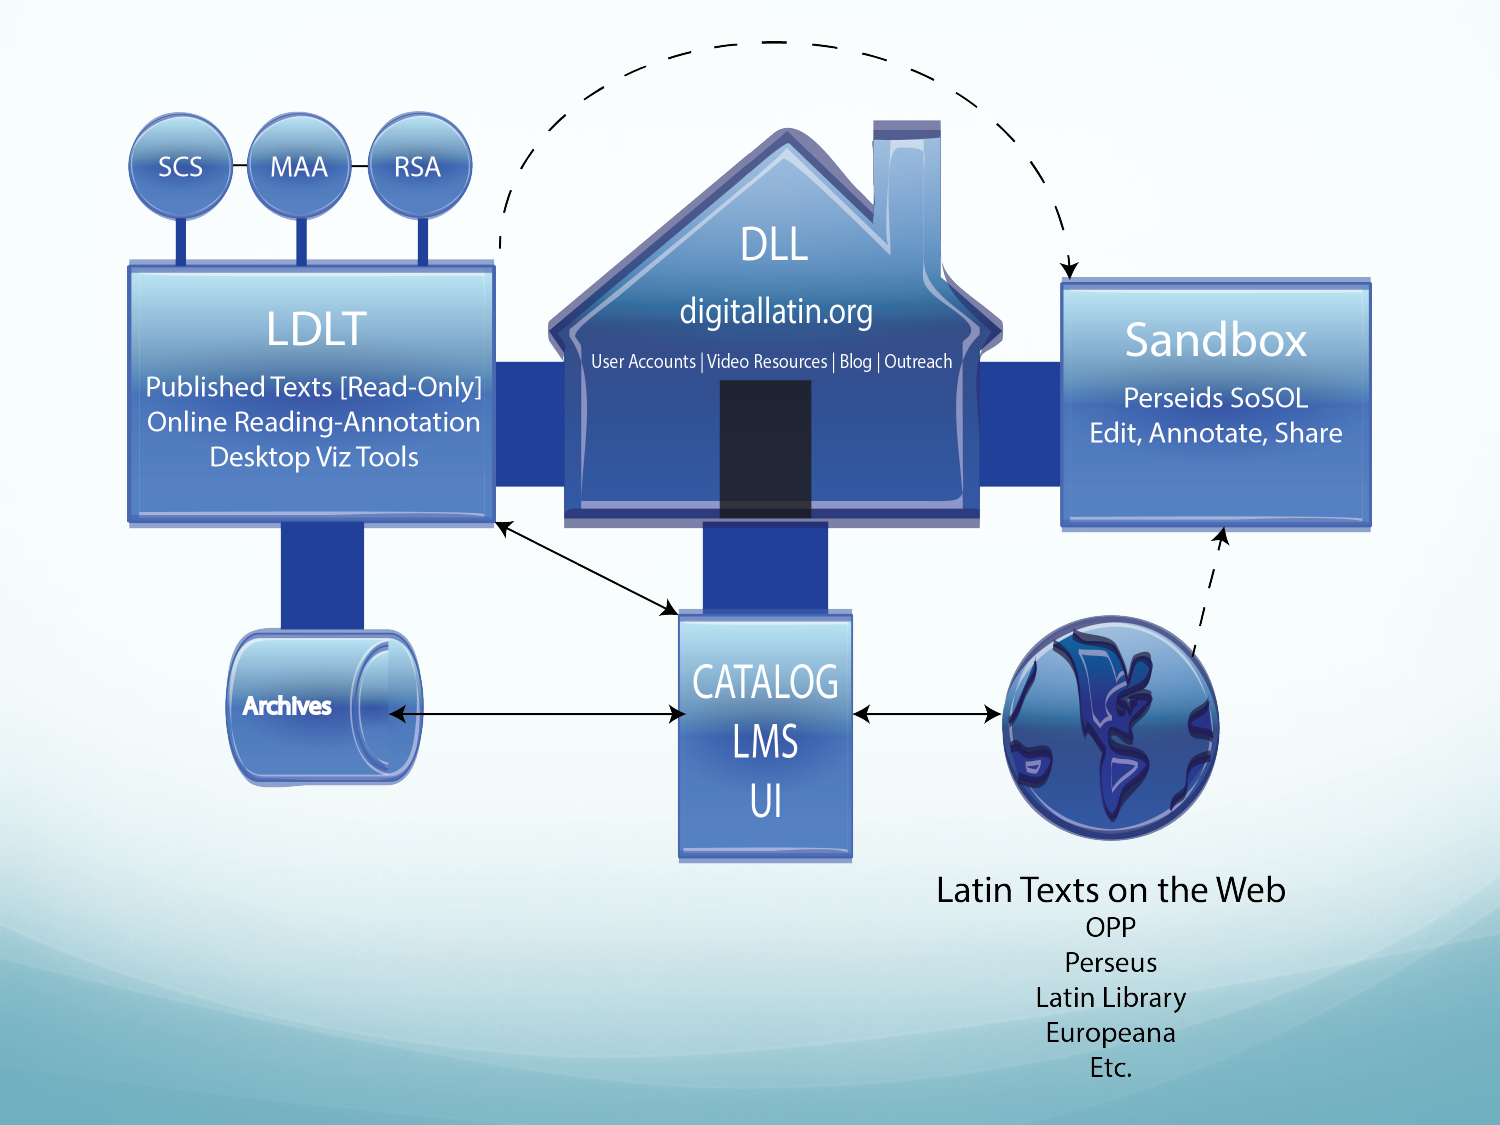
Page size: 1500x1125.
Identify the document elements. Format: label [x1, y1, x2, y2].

picture [126, 40, 1372, 1085]
